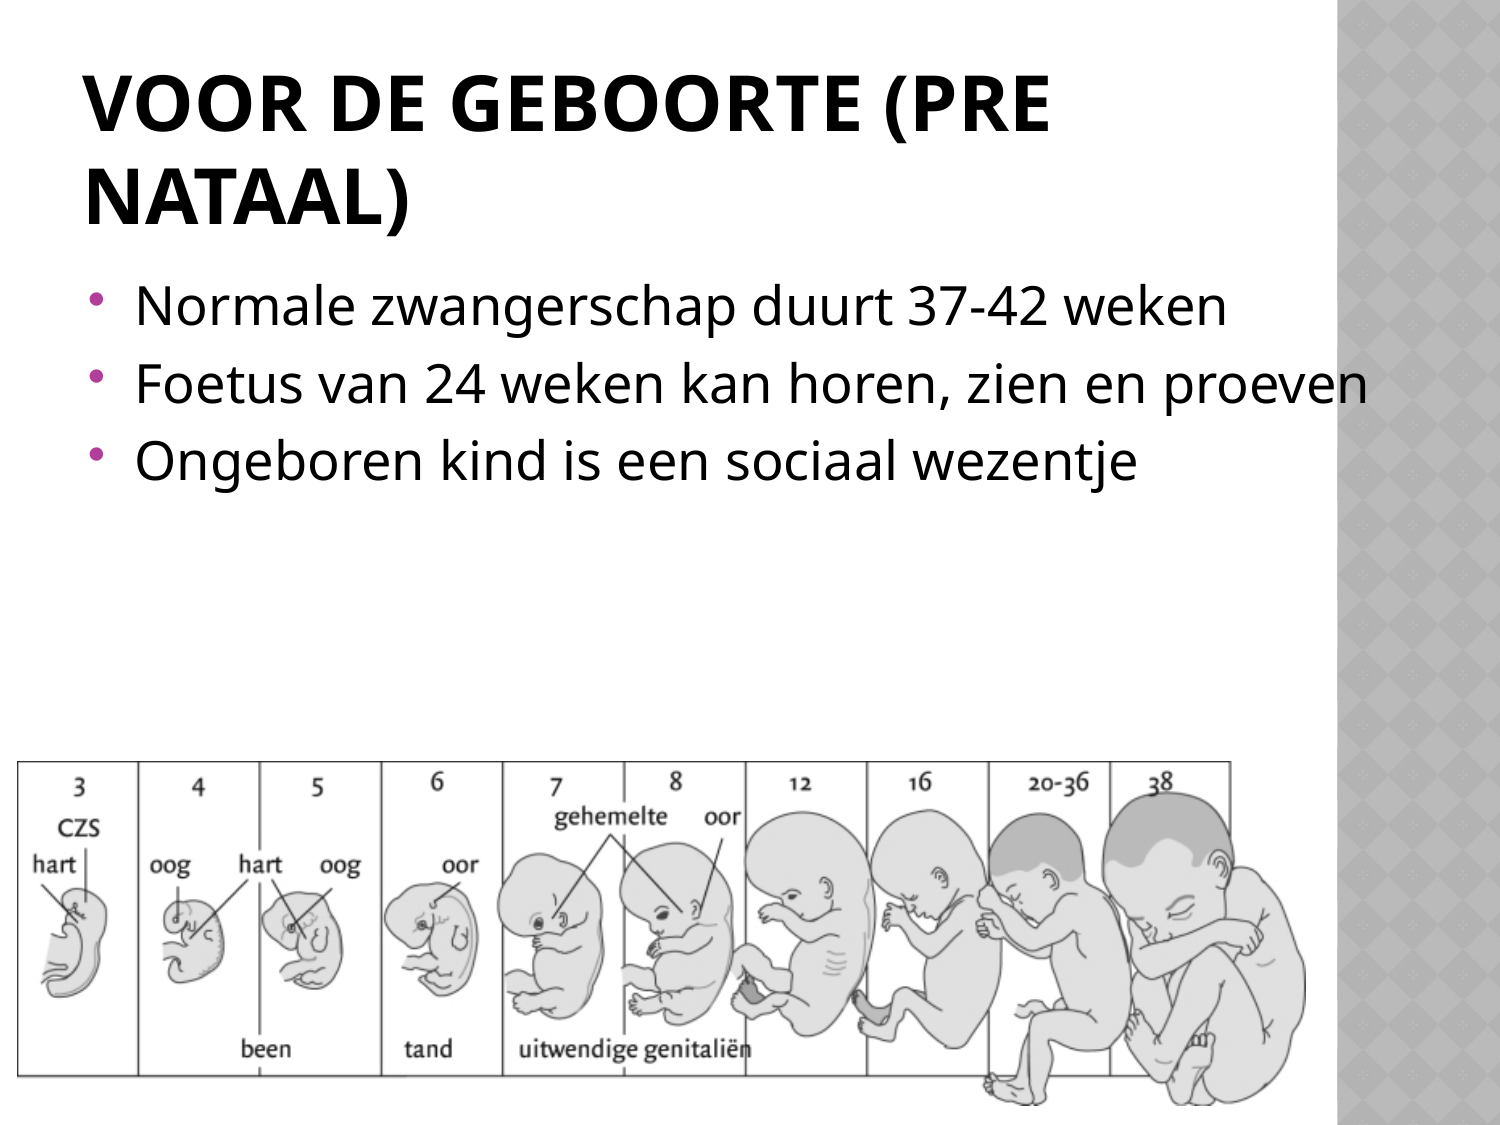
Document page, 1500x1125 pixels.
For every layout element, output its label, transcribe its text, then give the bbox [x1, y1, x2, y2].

title Voor de geboorte (pre nataal) [75, 52, 1263, 240]
list Normale zwangerschap duurt 37-42 weken Foetus van 24 weken kan horen, zien en proeven Ongeboren kind is een sociaal wezentje [75, 264, 1400, 681]
picture [17, 760, 1306, 1107]
